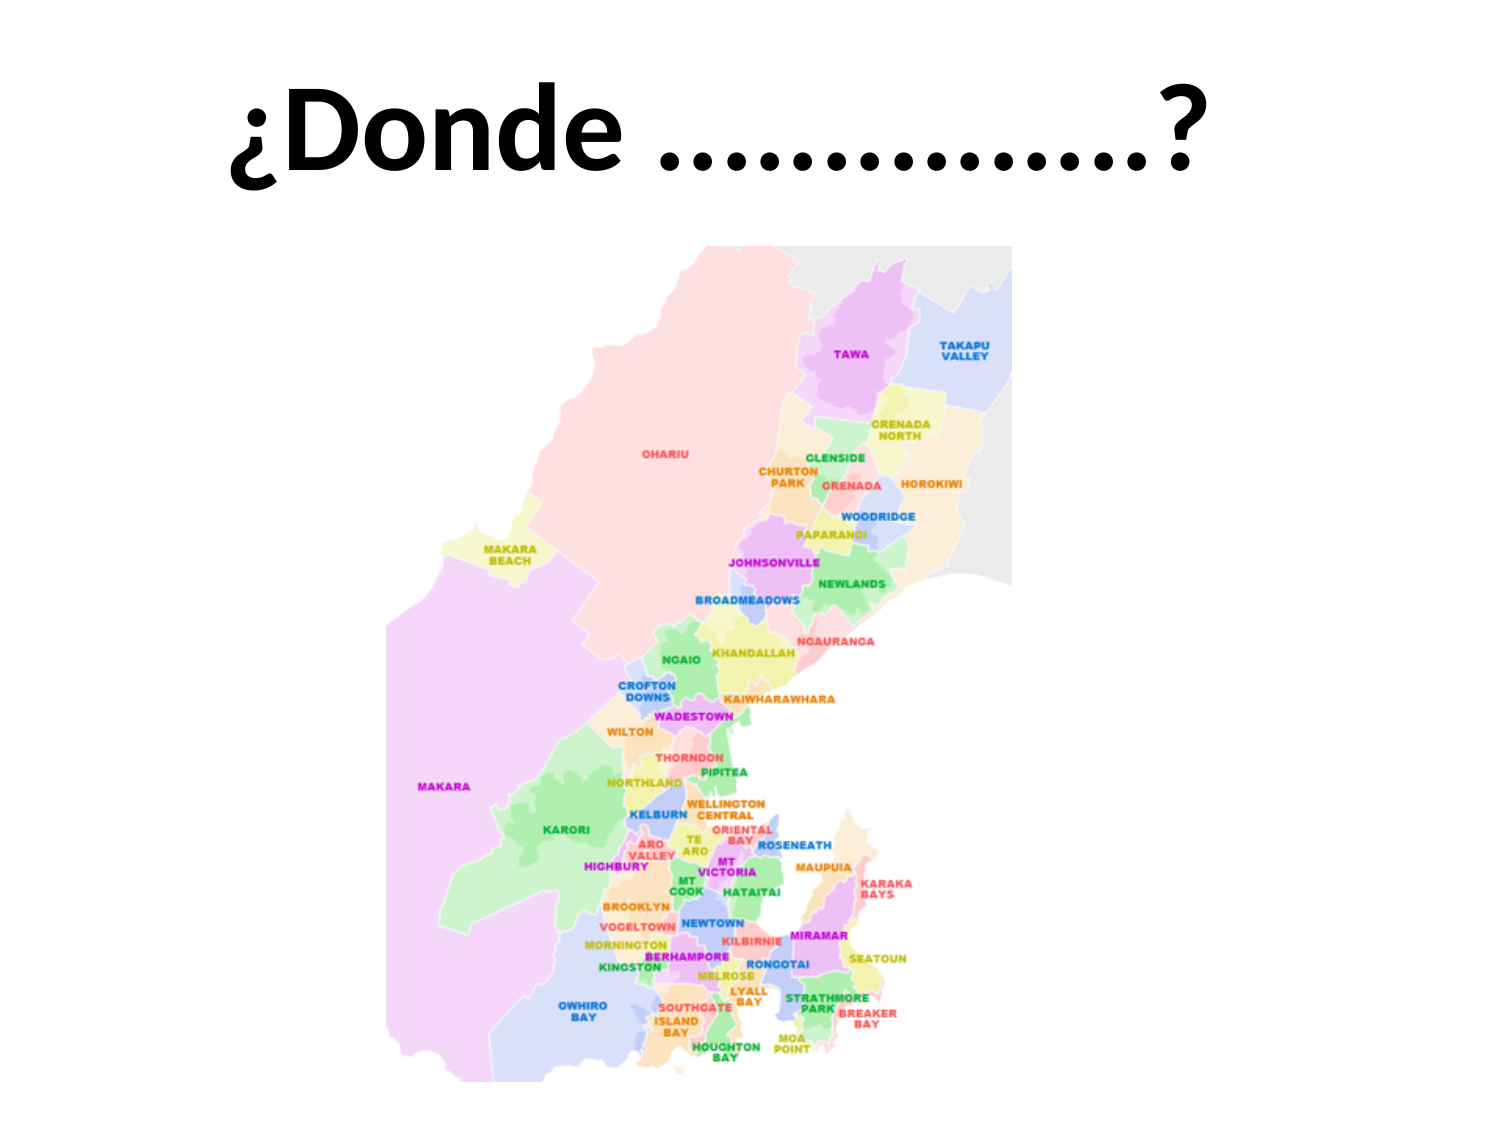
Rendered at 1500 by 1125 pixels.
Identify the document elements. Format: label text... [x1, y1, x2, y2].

picture [386, 245, 1012, 1083]
title ¿Donde ...............? [82, 0, 1357, 242]
